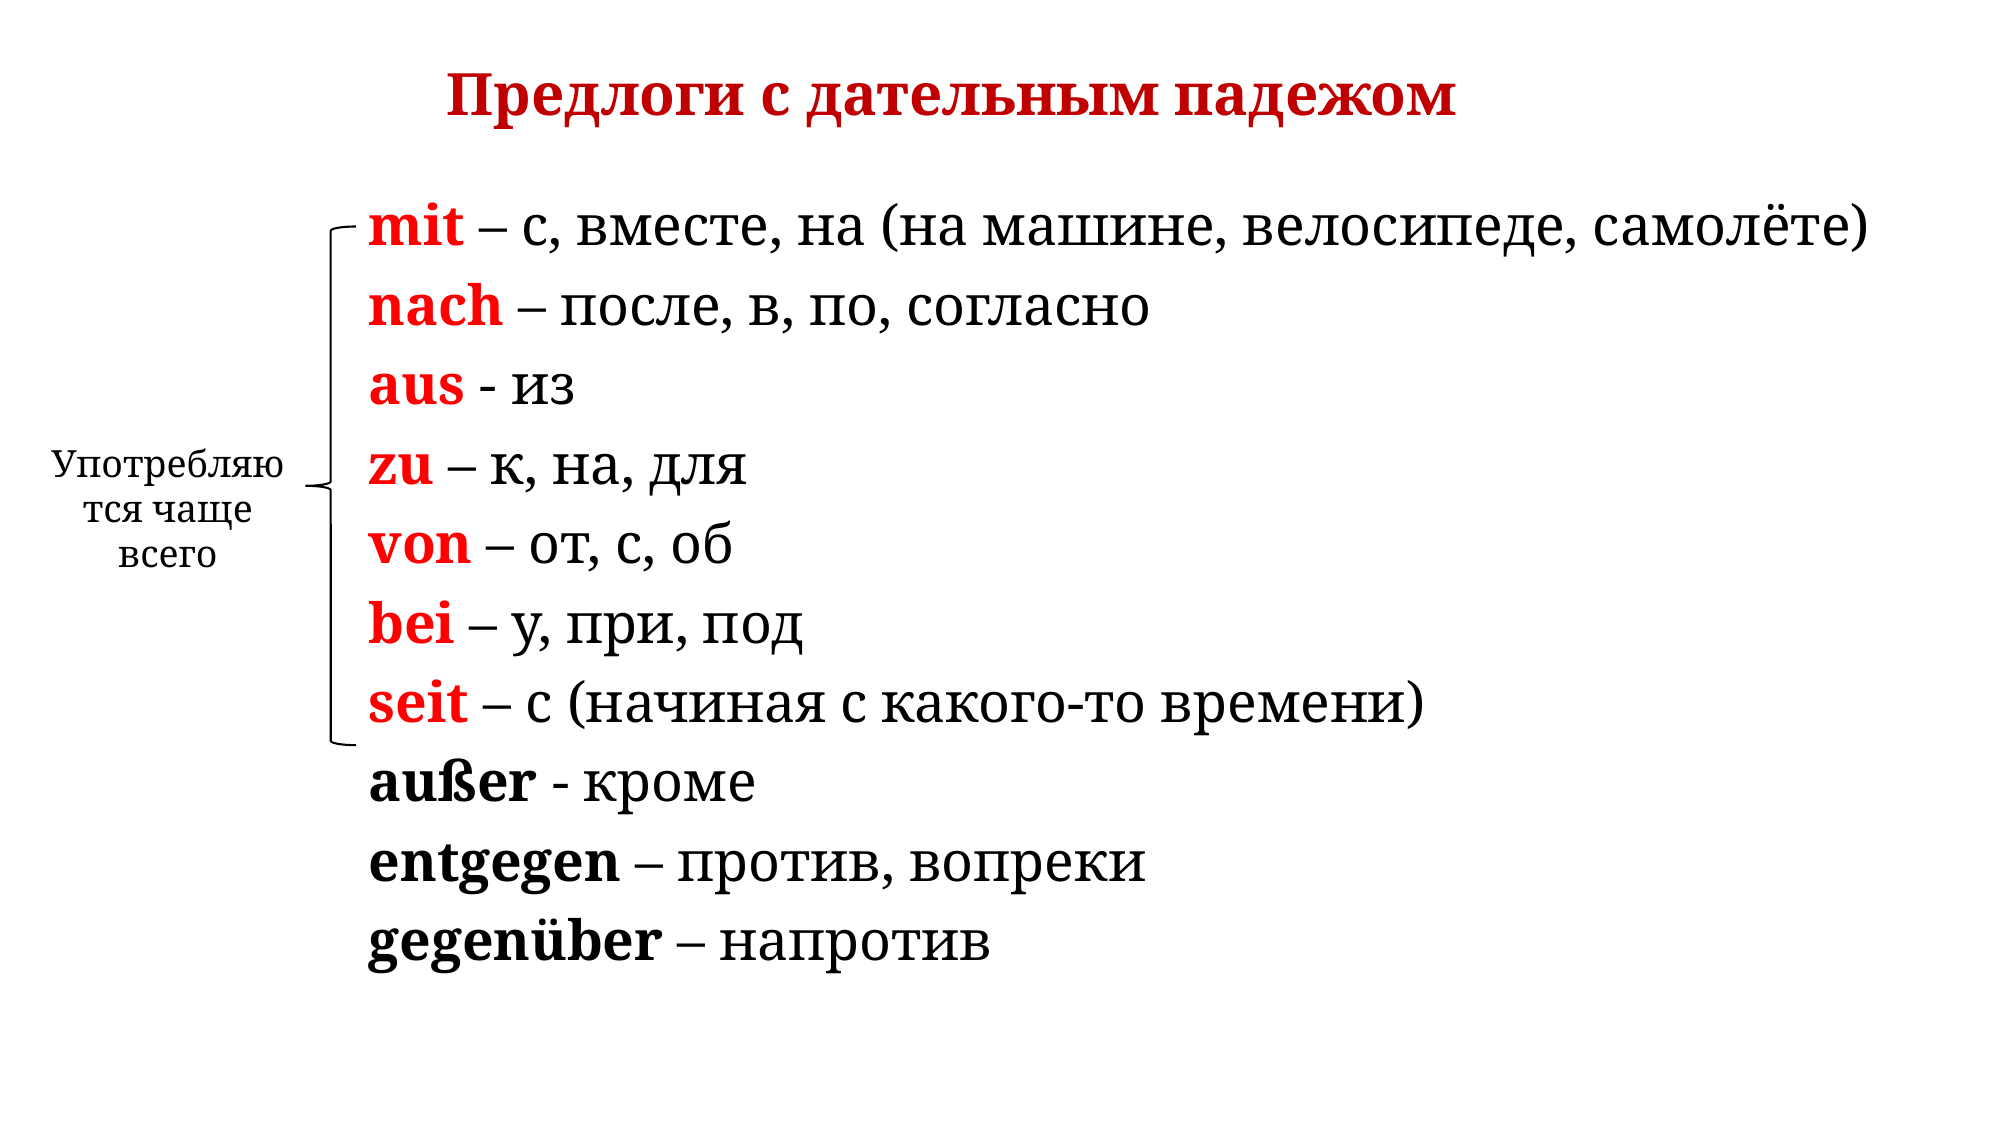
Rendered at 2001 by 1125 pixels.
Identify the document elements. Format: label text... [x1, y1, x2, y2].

text_box [306, 225, 357, 747]
list mit – с, вместе, на (на машине, велосипеде, самолёте) nach – после, в, по, согласно aus - из zu – к, на, для von – от, с, об bei – у, при, под seit – с (начиная с какого-то времени) außer - кроме entgegen – против, вопреки gegenüber – напротив [353, 190, 1900, 1047]
text_box Предлоги с дательным падежом [66, 49, 1838, 180]
text_box Употребляются чаще всего [30, 432, 306, 583]
